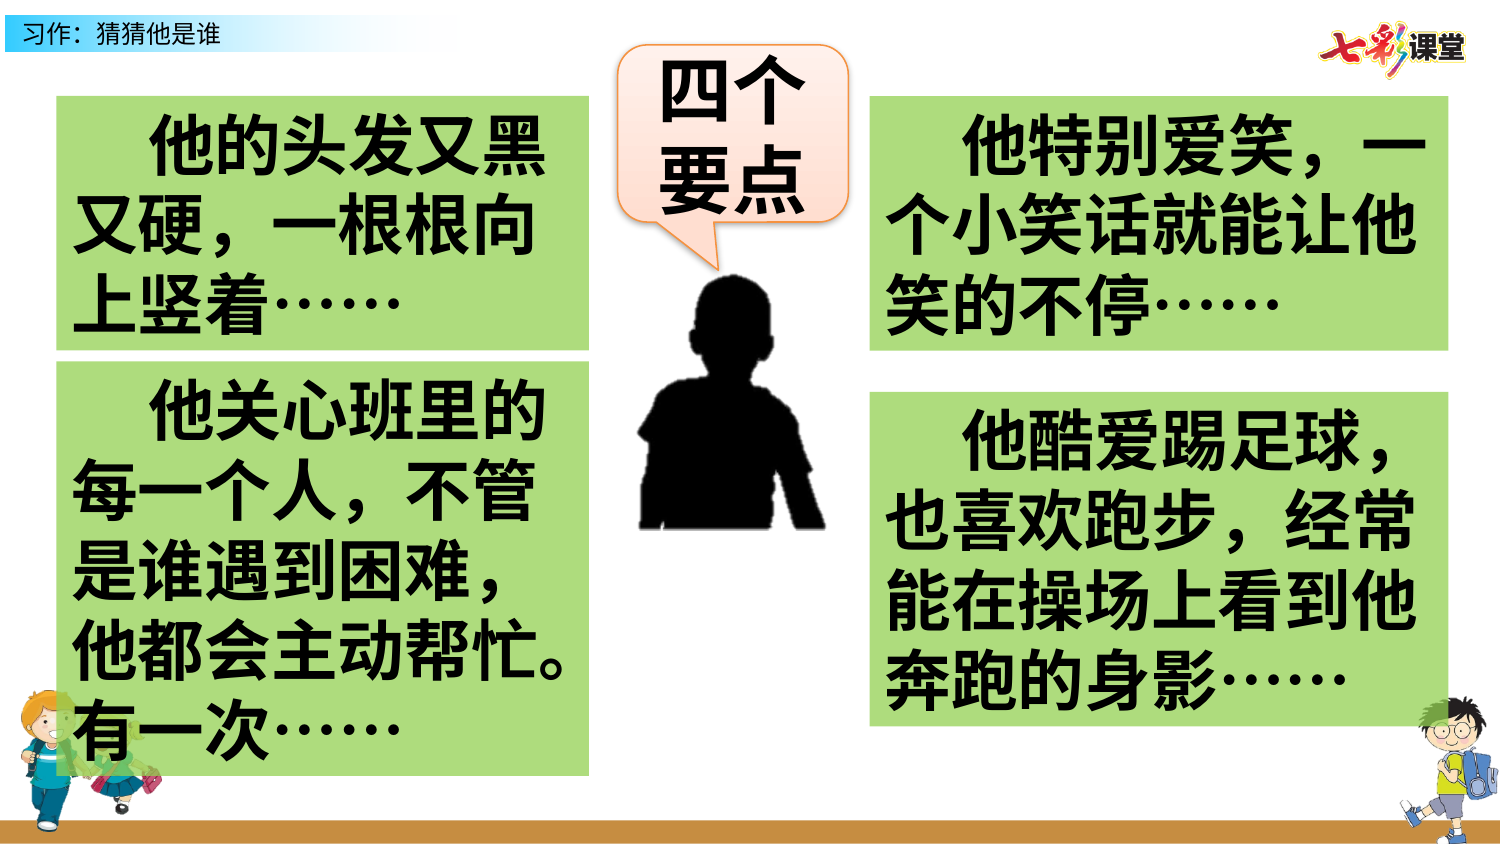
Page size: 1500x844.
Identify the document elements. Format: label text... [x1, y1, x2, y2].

picture [21, 690, 162, 832]
text_box 他特别爱笑，一个小笑话就能让他笑的不停…… [869, 96, 1449, 351]
text_box 他酷爱踢足球，也喜欢跑步，经常能在操场上看到他奔跑的身影…… [869, 391, 1449, 727]
text_box 他关心班里的每一个人，不管是谁遇到困难，他都会主动帮忙。有一次…… [56, 361, 589, 776]
picture [529, 234, 924, 531]
picture [1316, 20, 1468, 80]
text_box 他的头发又黑又硬，一根根向上竖着…… [56, 95, 589, 351]
text_box 四个要点 [616, 44, 850, 233]
picture [1358, 684, 1500, 844]
